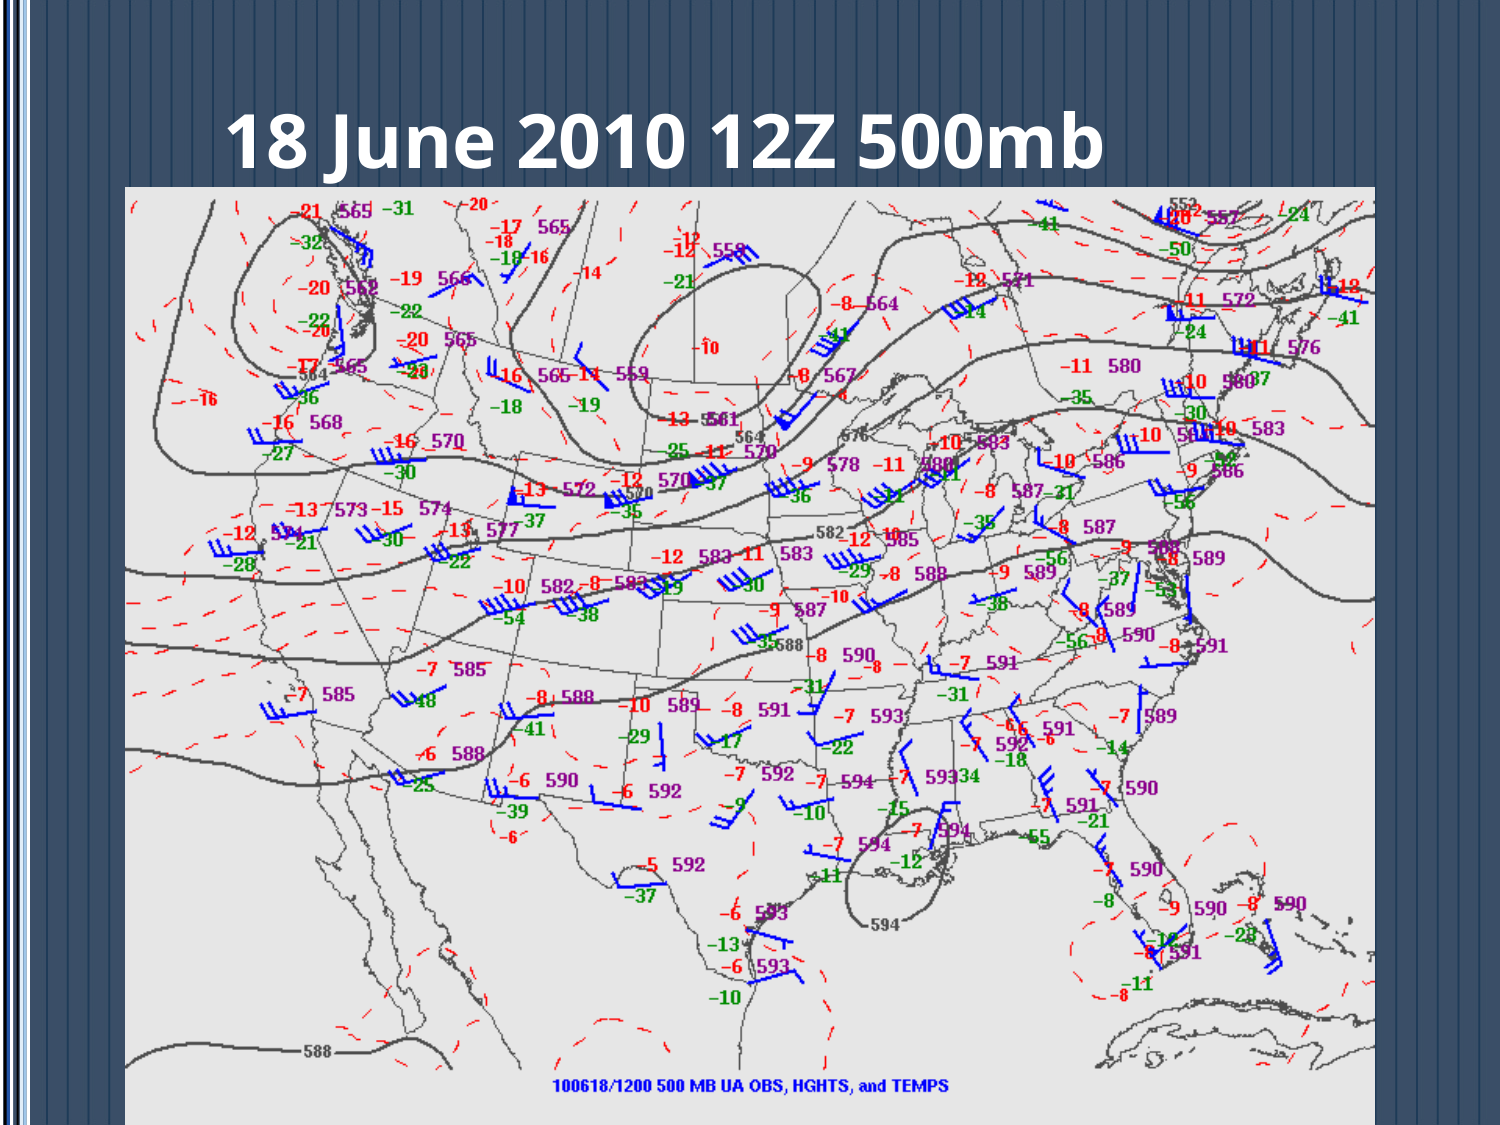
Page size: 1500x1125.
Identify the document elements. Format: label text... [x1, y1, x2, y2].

picture [124, 187, 1376, 1125]
title 18 June 2010 12Z 500mb [193, 45, 1424, 233]
